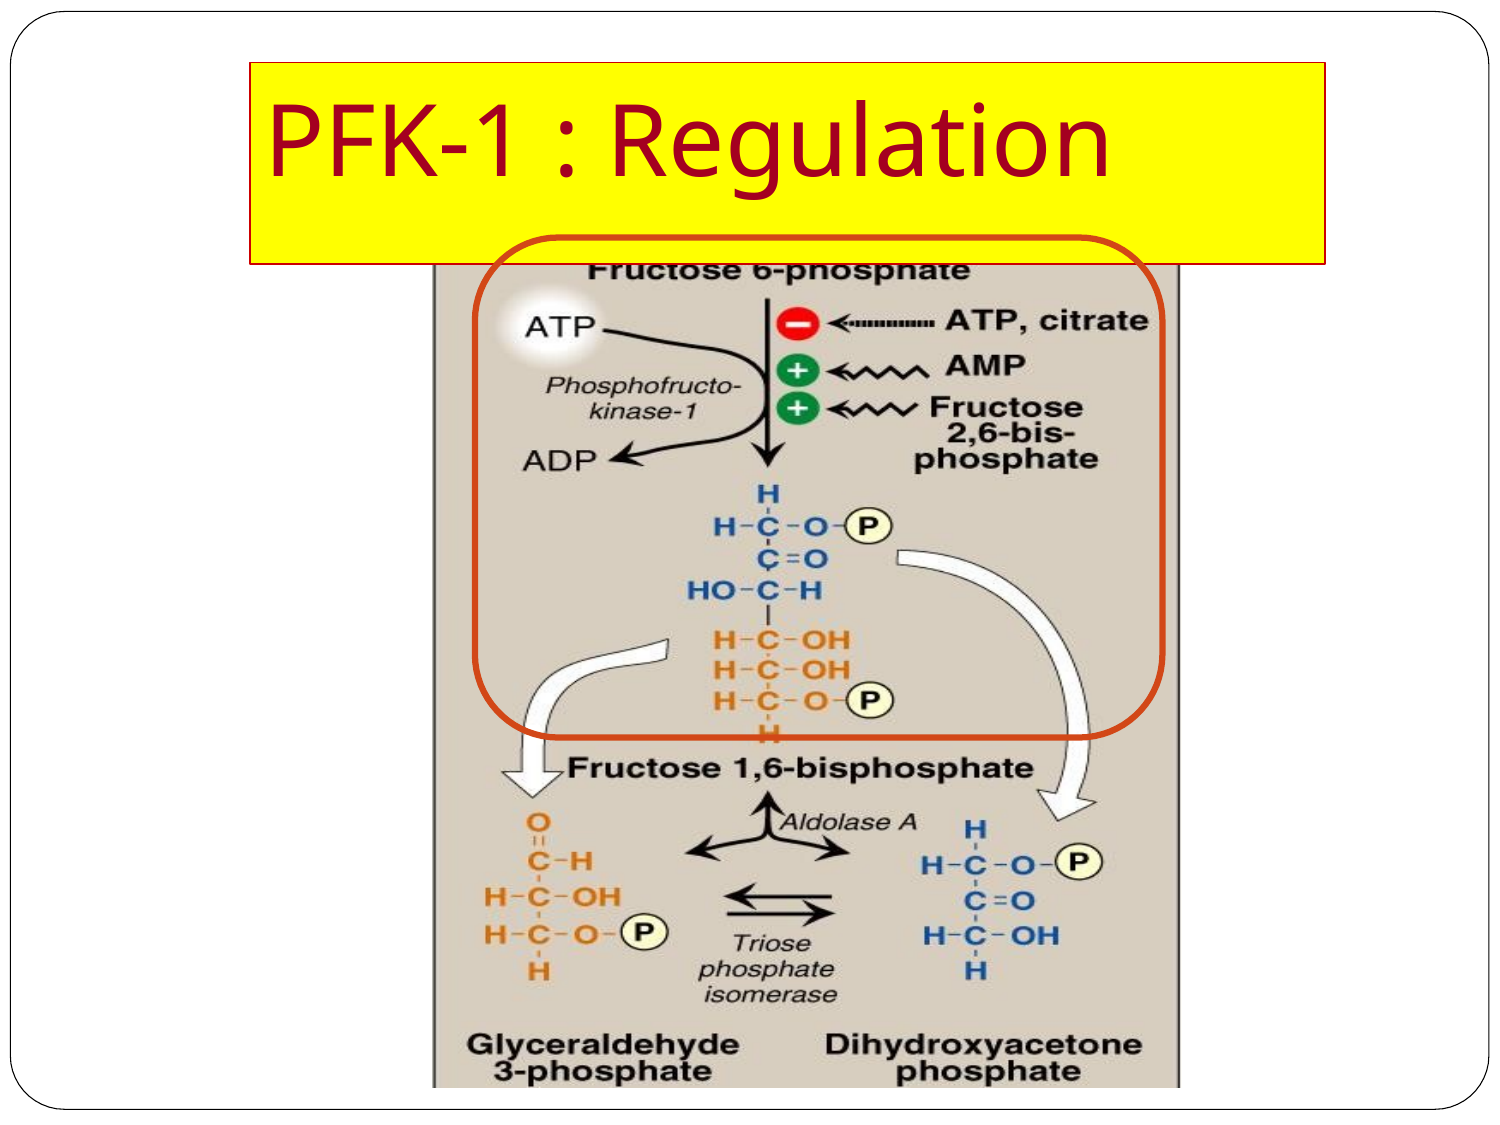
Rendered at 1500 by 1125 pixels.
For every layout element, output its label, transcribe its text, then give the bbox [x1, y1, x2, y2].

title PFK-1 : Regulation [249, 62, 1325, 265]
text_box [431, 265, 1182, 1088]
text_box [474, 237, 1163, 738]
